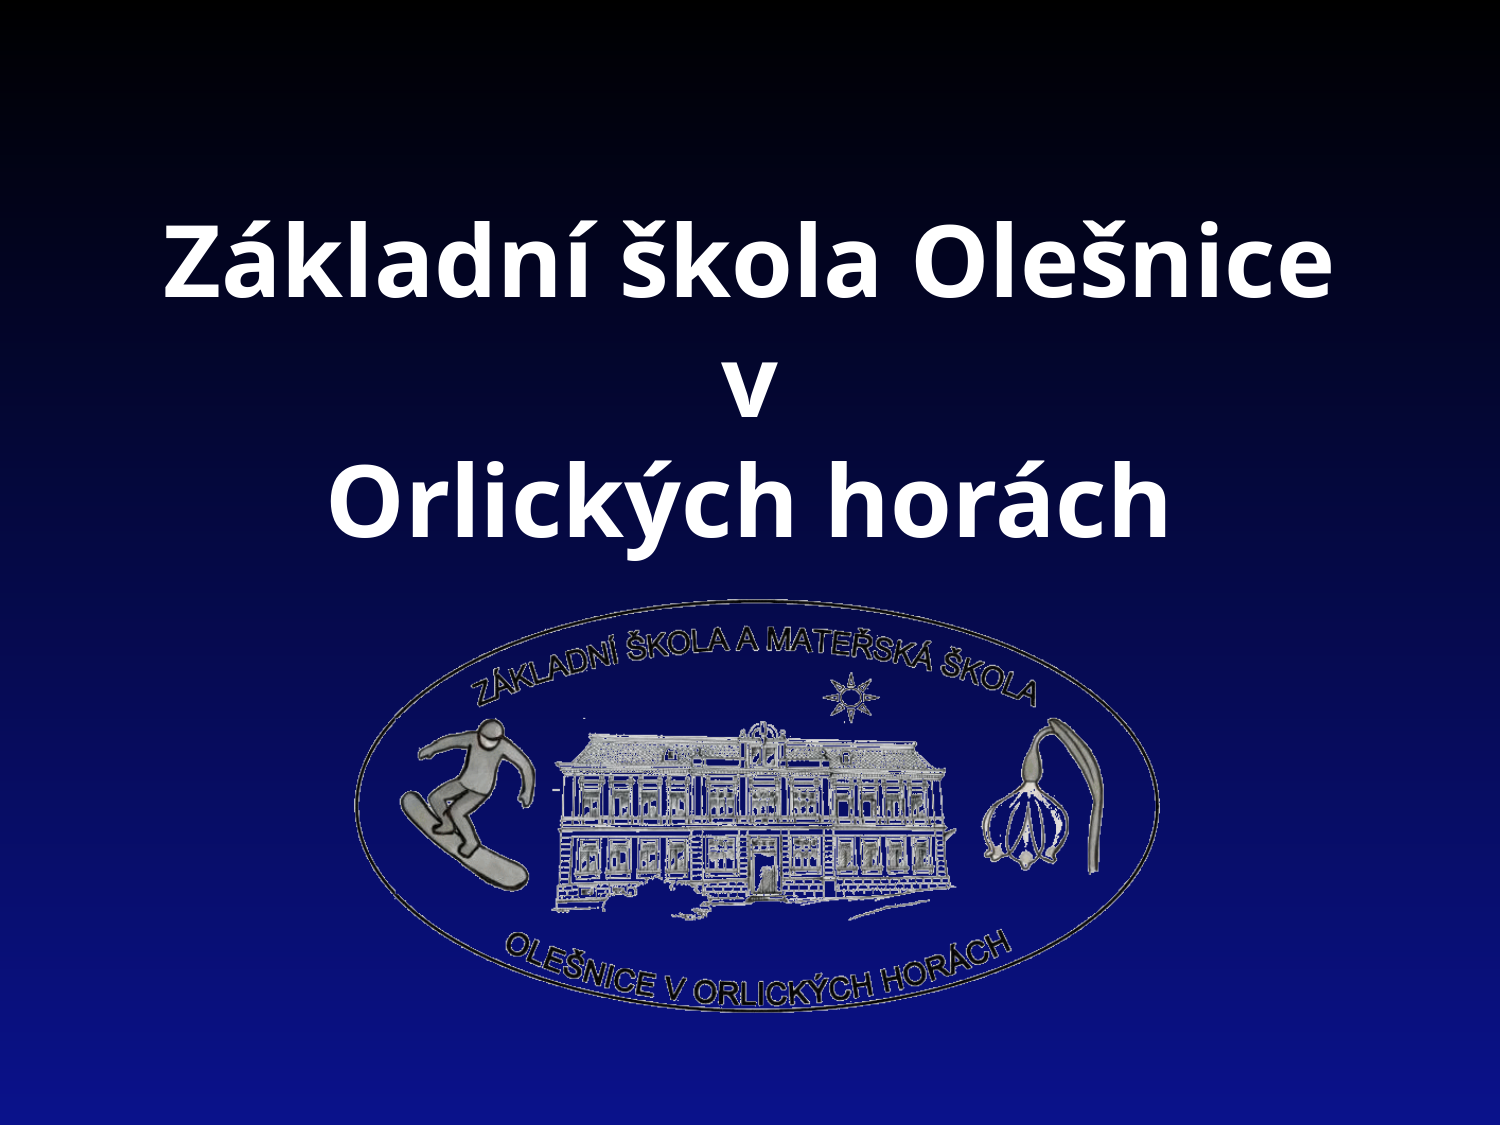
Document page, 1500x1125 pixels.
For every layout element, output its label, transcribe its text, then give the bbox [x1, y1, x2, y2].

picture [351, 597, 1161, 1017]
title Základní škola Olešnice v Orlických horách [112, 163, 1388, 591]
